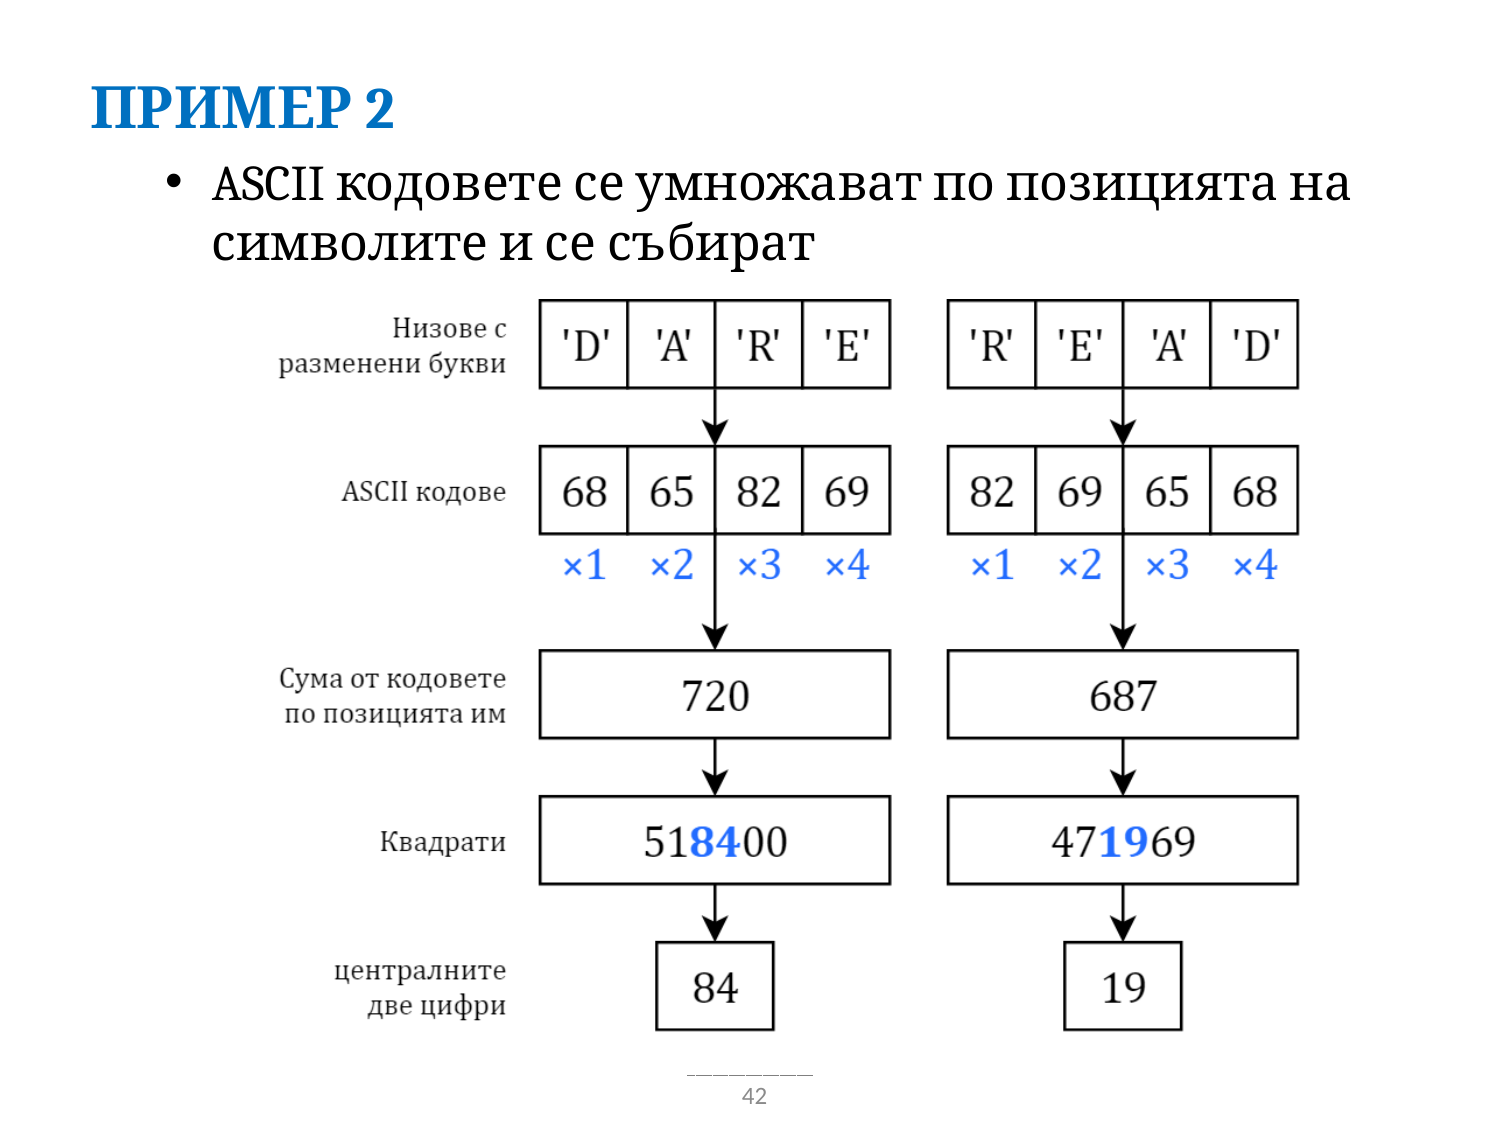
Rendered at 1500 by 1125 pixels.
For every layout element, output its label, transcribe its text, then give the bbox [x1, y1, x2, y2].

picture [189, 299, 1301, 1032]
slide_number 42 [579, 1065, 930, 1125]
list Пример 2 ASCII кодовете се умножават по позицията на символите и се събират [75, 62, 1450, 1063]
